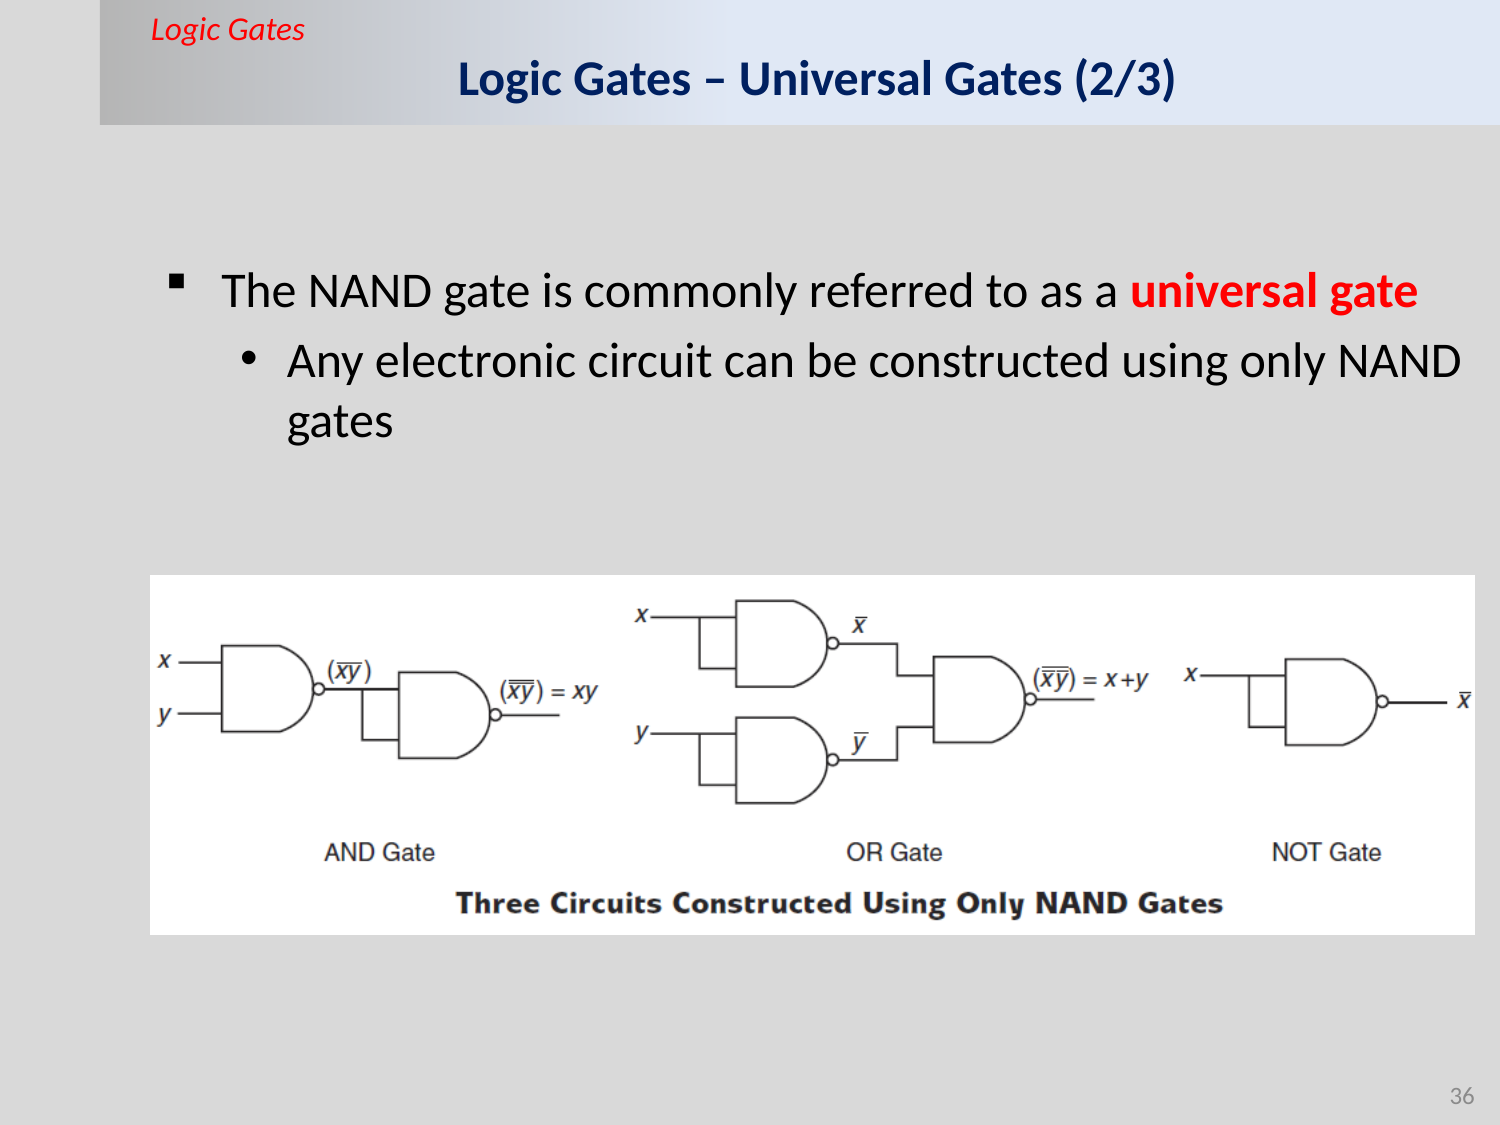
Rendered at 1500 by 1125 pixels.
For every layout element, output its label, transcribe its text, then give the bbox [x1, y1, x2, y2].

title Logic Gates – Universal Gates (2/3) [135, 37, 1500, 113]
picture [149, 574, 1476, 936]
list The NAND gate is commonly referred to as a universal gate Any electronic circuit can be constructed using only NAND gates [150, 249, 1488, 993]
list Logic Gates [135, 0, 625, 50]
